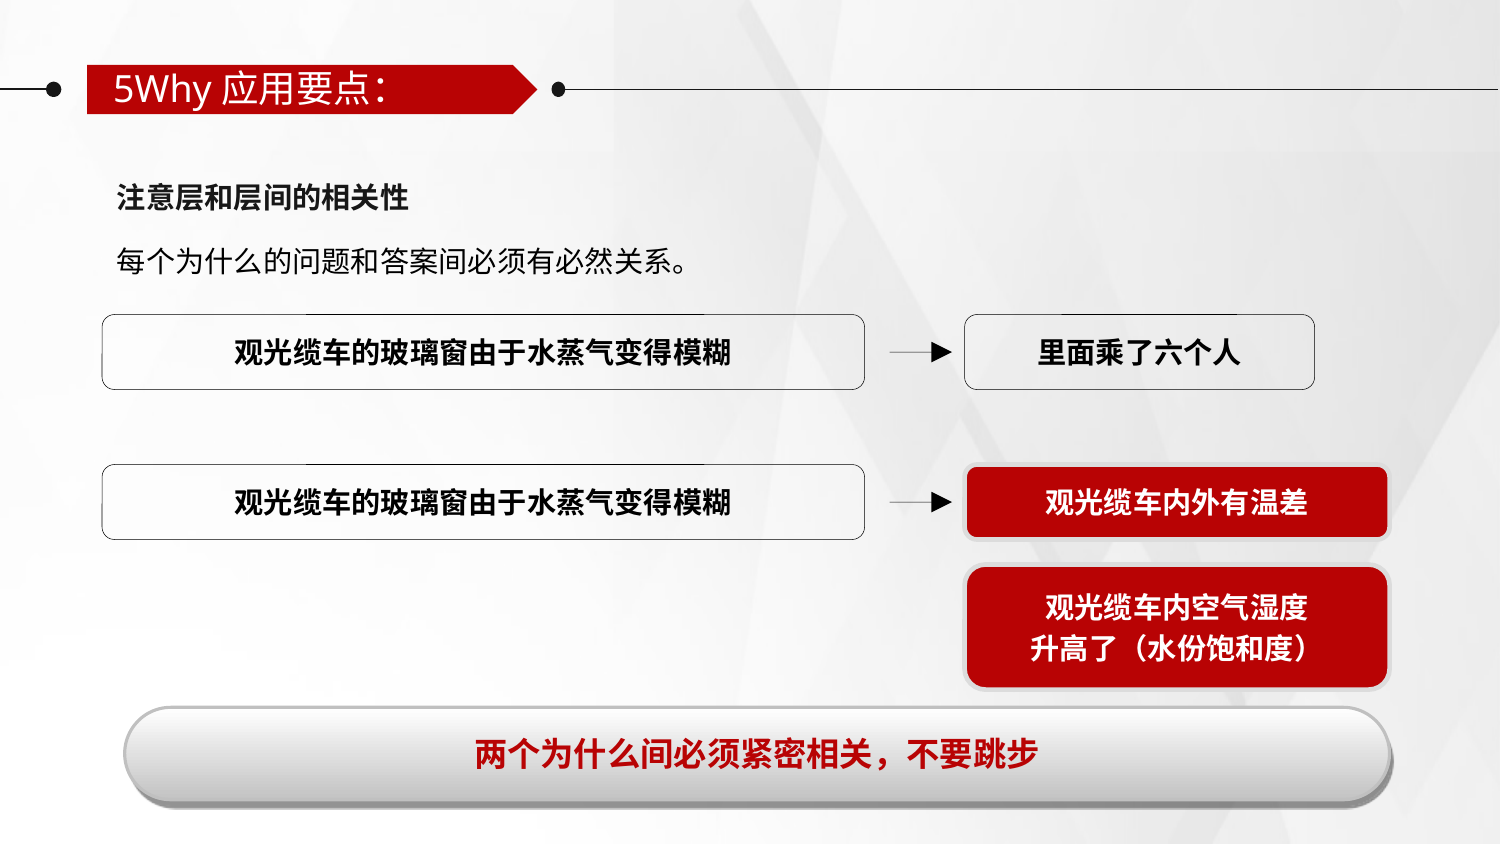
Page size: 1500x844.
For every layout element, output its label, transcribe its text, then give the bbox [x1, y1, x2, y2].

text_box [889, 341, 953, 363]
text_box 观光缆车的玻璃窗由于水蒸气变得模糊 [101, 464, 865, 540]
text_box [889, 491, 953, 513]
text_box 观光缆车内空气湿度 升高了（水份饱和度） [964, 564, 1390, 690]
text_box 5Why应用要点： [98, 57, 538, 118]
text_box 每个为什么的问题和答案间必须有必然关系。 [102, 225, 1464, 286]
text_box 观光缆车内外有温差 [964, 464, 1390, 540]
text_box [23, 59, 36, 120]
text_box 两个为什么间必须紧密相关，不要跳步 [124, 707, 1390, 800]
text_box 观光缆车的玻璃窗由于水蒸气变得模糊 [101, 314, 865, 390]
text_box 注意层和层间的相关性 [102, 154, 1459, 222]
text_box 里面乘了六个人 [964, 314, 1315, 390]
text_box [553, 83, 1499, 96]
text_box [85, 62, 98, 117]
